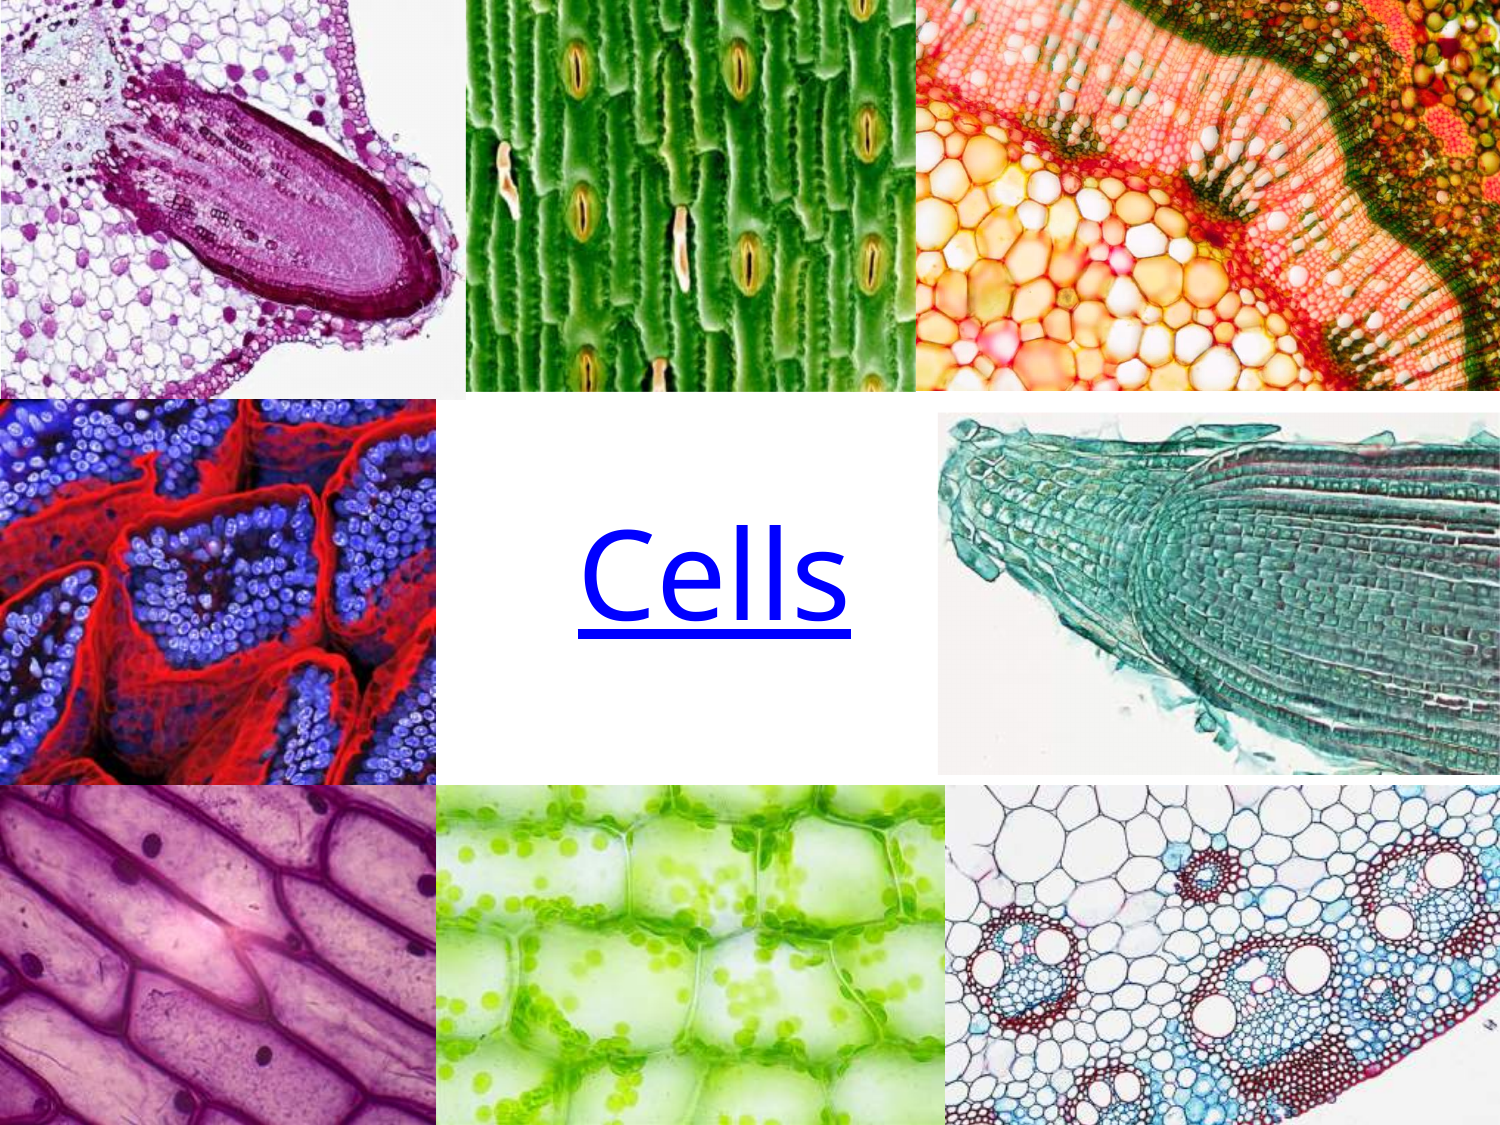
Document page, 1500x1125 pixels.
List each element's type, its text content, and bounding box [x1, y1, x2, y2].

picture [0, 0, 1500, 1125]
text_box Cells [562, 487, 879, 657]
